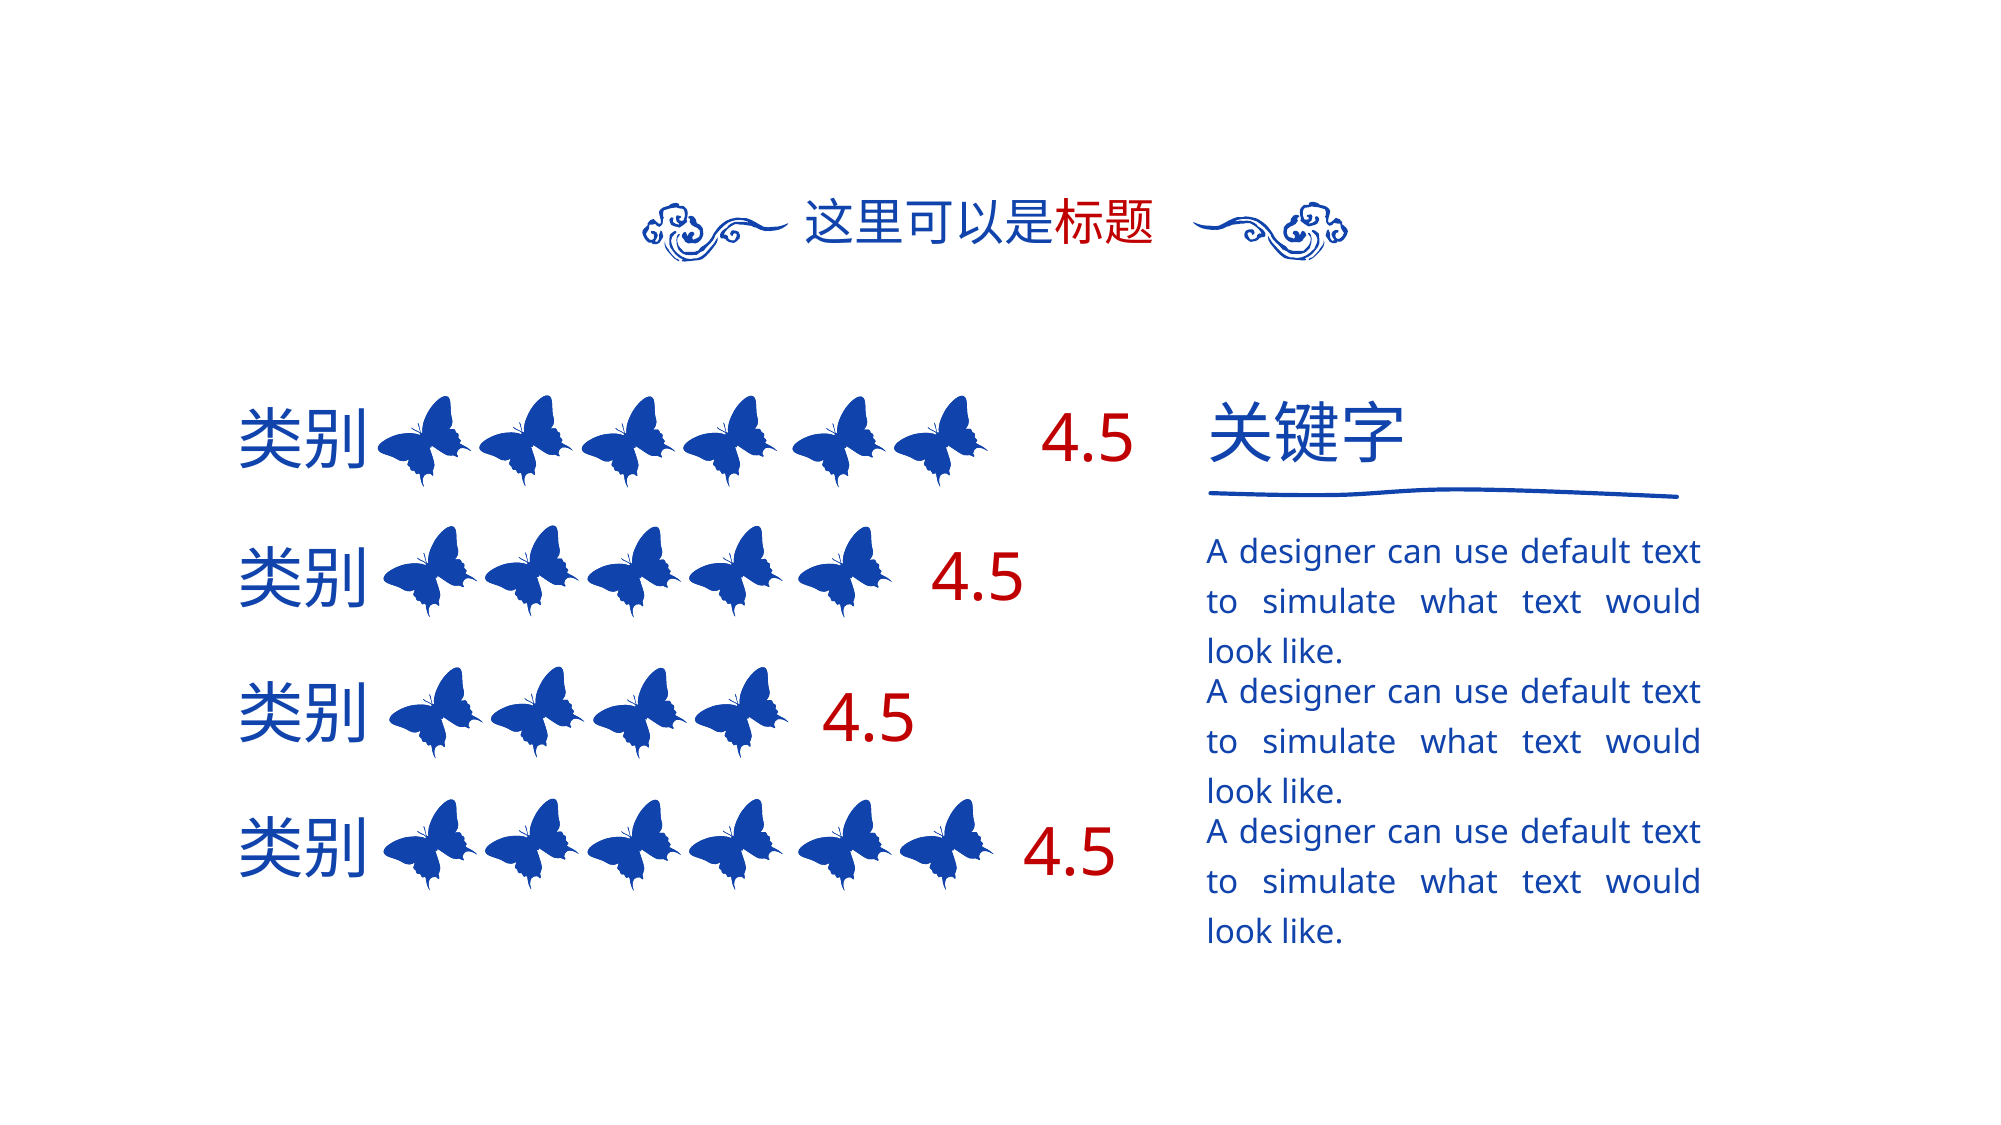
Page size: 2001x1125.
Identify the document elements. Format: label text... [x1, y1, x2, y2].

text_box A designer can use default text to simulate what text would look like. [1191, 792, 1717, 958]
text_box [899, 797, 996, 893]
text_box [383, 797, 480, 893]
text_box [792, 394, 889, 490]
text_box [383, 524, 480, 620]
text_box 4.5 [916, 526, 1082, 622]
text_box 类别 [222, 528, 388, 624]
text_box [893, 394, 990, 490]
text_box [683, 394, 779, 490]
text_box 4.5 [807, 667, 973, 762]
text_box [593, 666, 689, 762]
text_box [798, 524, 894, 620]
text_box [688, 524, 785, 620]
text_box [642, 183, 1348, 263]
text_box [484, 796, 581, 892]
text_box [587, 524, 684, 620]
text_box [581, 394, 678, 490]
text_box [587, 798, 684, 894]
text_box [479, 393, 575, 489]
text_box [377, 394, 474, 490]
text_box 类别 [222, 389, 388, 485]
text_box 4.5 [1008, 801, 1174, 896]
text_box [484, 523, 581, 619]
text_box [688, 797, 785, 893]
text_box A designer can use default text to simulate what text would look like. [1191, 652, 1717, 792]
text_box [389, 665, 485, 761]
text_box 关键字 [1192, 383, 1423, 478]
text_box A designer can use default text to simulate what text would look like. [1191, 513, 1717, 652]
text_box 类别 [222, 663, 388, 759]
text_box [798, 798, 894, 894]
text_box 4.5 [1026, 387, 1192, 483]
text_box 类别 [222, 798, 388, 894]
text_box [694, 665, 791, 761]
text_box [490, 664, 587, 760]
text_box [1209, 488, 1678, 498]
